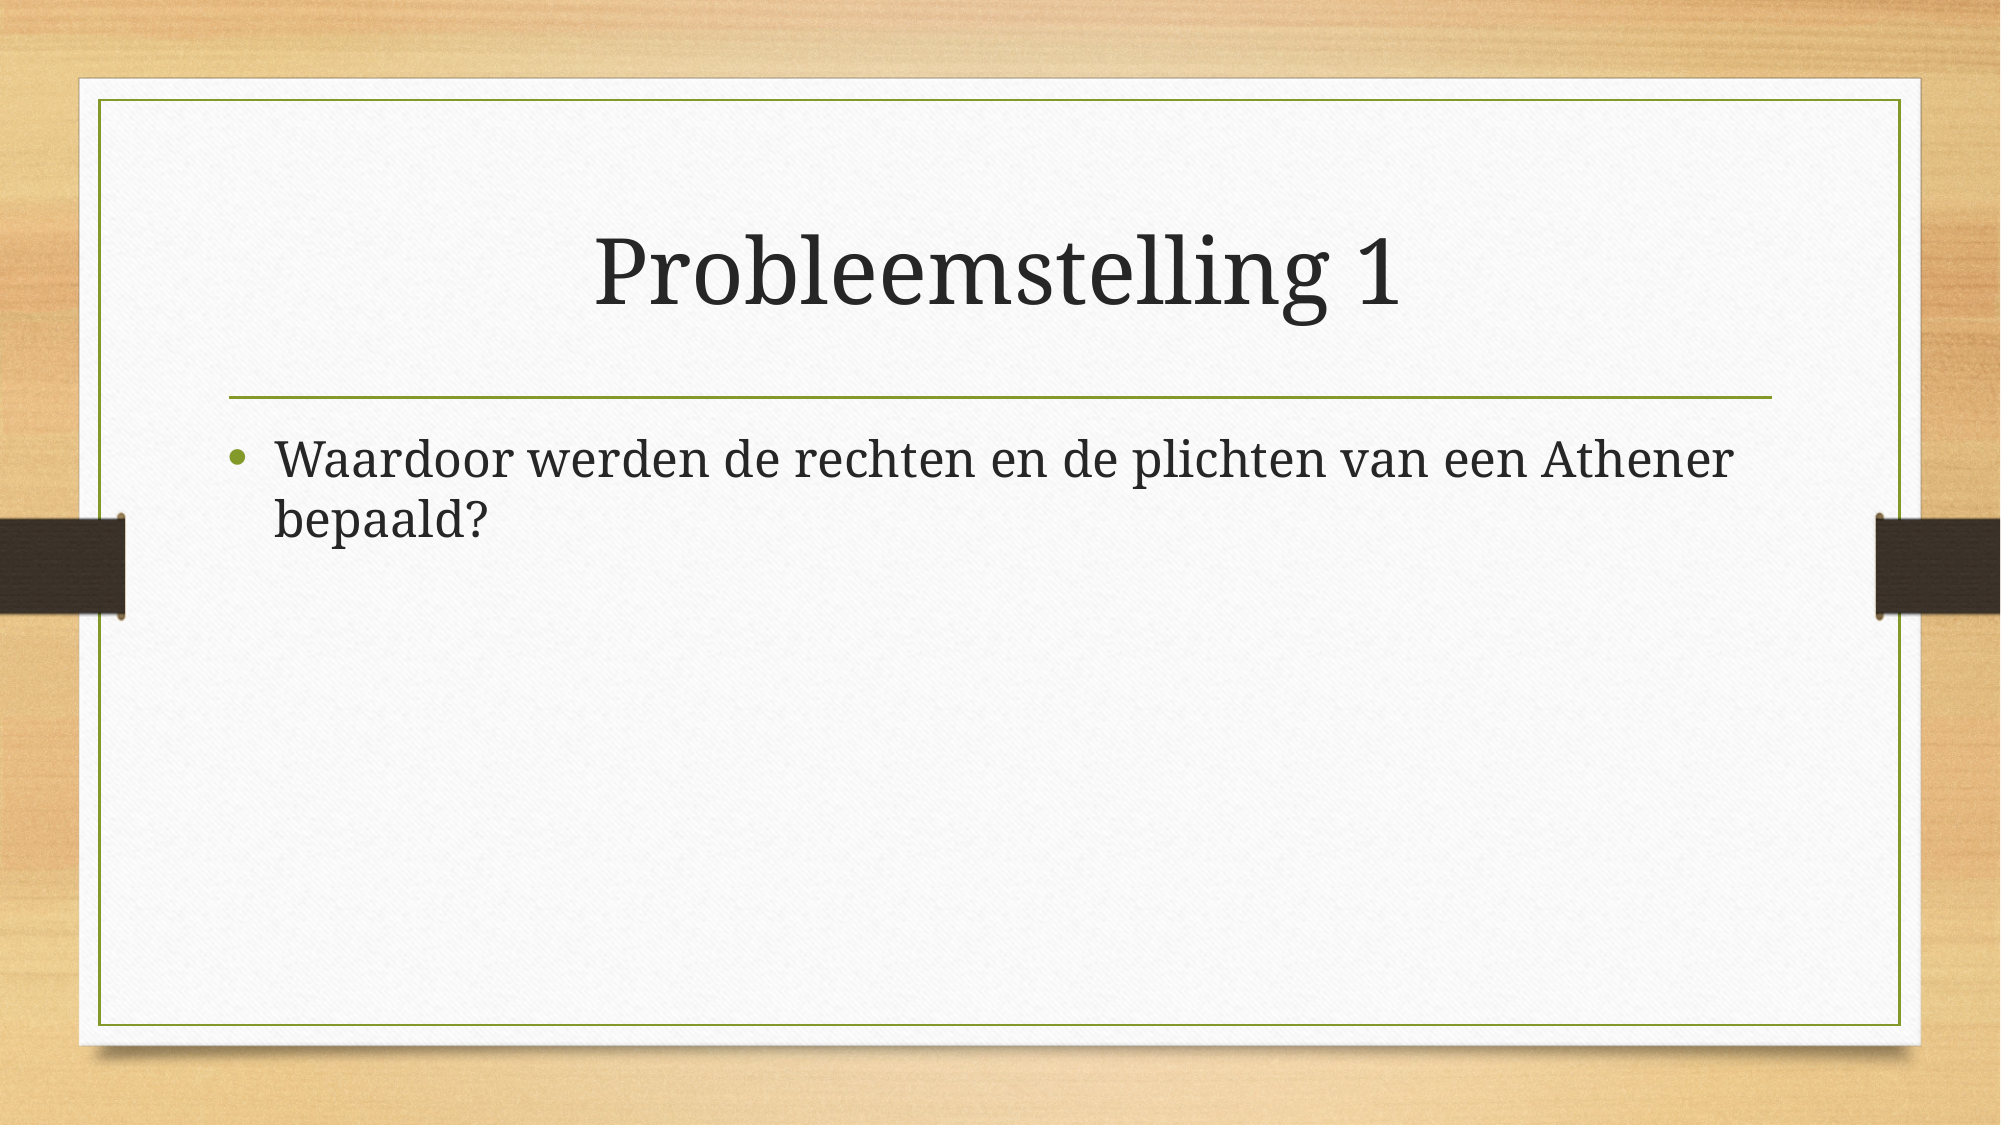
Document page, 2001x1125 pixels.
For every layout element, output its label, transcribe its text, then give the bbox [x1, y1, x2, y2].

title Probleemstelling 1 [212, 161, 1788, 375]
list Waardoor werden de rechten en de plichten van een Athener bepaald? [212, 419, 1788, 964]
picture [0, 0, 2001, 1125]
